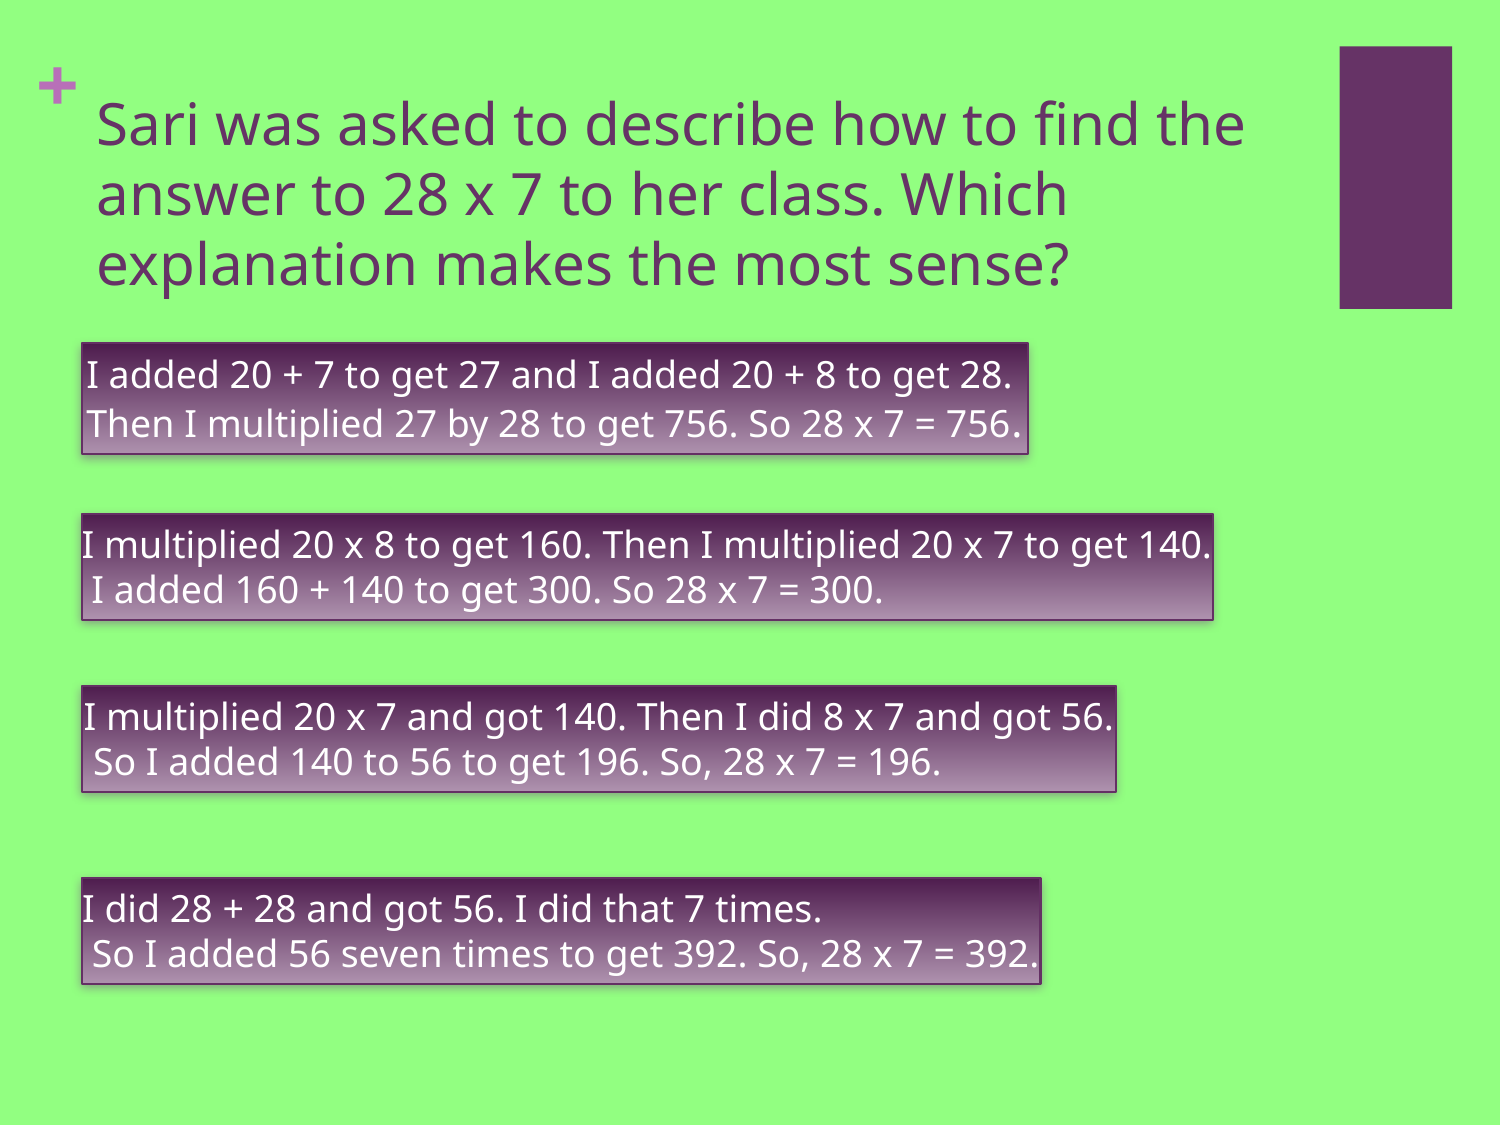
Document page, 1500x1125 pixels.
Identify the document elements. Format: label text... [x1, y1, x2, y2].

text_box I added 20 + 7 to get 27 and I added 20 + 8 to get 28. Then I multiplied 27 by 28 to get 756. So 28 x 7 = 756. [71, 343, 1039, 454]
text_box I multiplied 20 x 8 to get 160. Then I multiplied 20 x 7 to get 140. I added 160 + 140 to get 300. So 28 x 7 = 300. [66, 513, 1228, 619]
text_box I did 28 + 28 and got 56. I did that 7 times. So I added 56 seven times to get 392. So, 28 x 7 = 392. [67, 877, 1055, 983]
title Sari was asked to describe how to find the answer to 28 x 7 to her class. Which explanation makes the most sense? [81, 79, 1322, 263]
text_box I multiplied 20 x 7 and got 140. Then I did 8 x 7 and got 56. So I added 140 to 56 to get 196. So, 28 x 7 = 196. [68, 685, 1130, 791]
